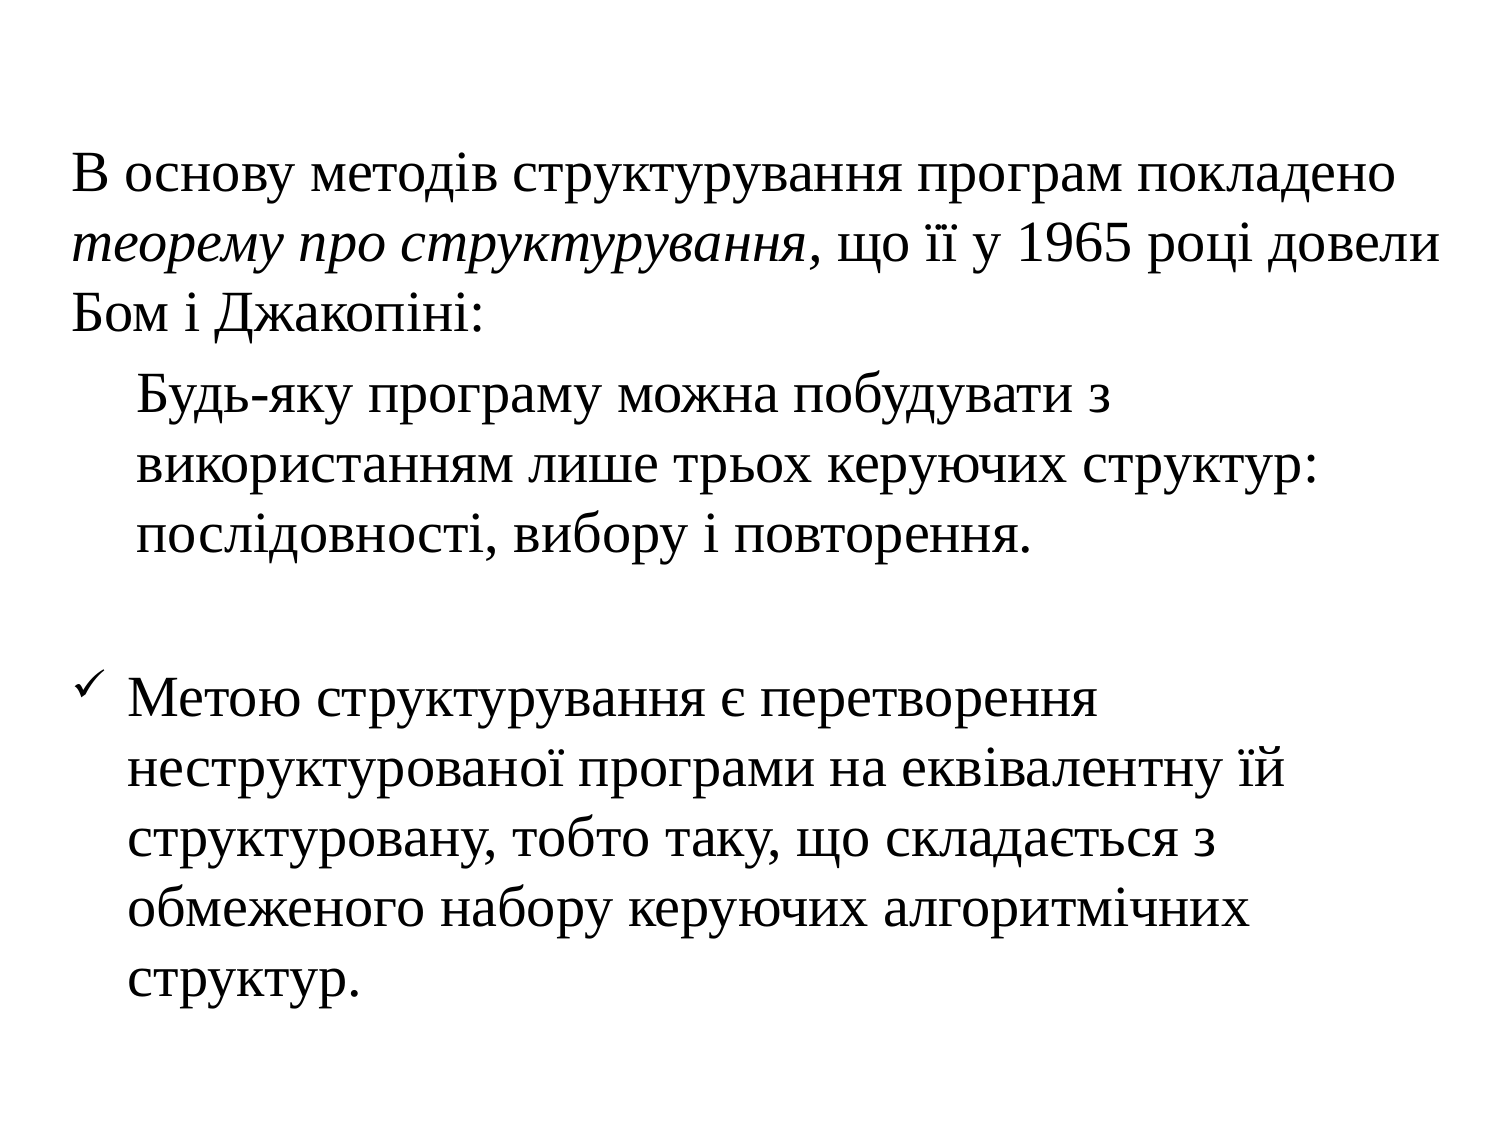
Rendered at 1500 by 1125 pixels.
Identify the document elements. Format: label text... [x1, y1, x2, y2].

list В основу методів структурування програм покладено теорему про структурування, що її у 1965 році довели Бом і Джакопіні: Будь-яку програму можна побудувати з використанням лише трьох керуючих структур: послідовності, вибору і повторення. Метою структурування є перетворення неструктурованої програми на еквівалентну їй структуровану, тобто таку, що складається з обмеженого набору керуючих алгоритмічних структур. [41, 125, 1500, 1095]
